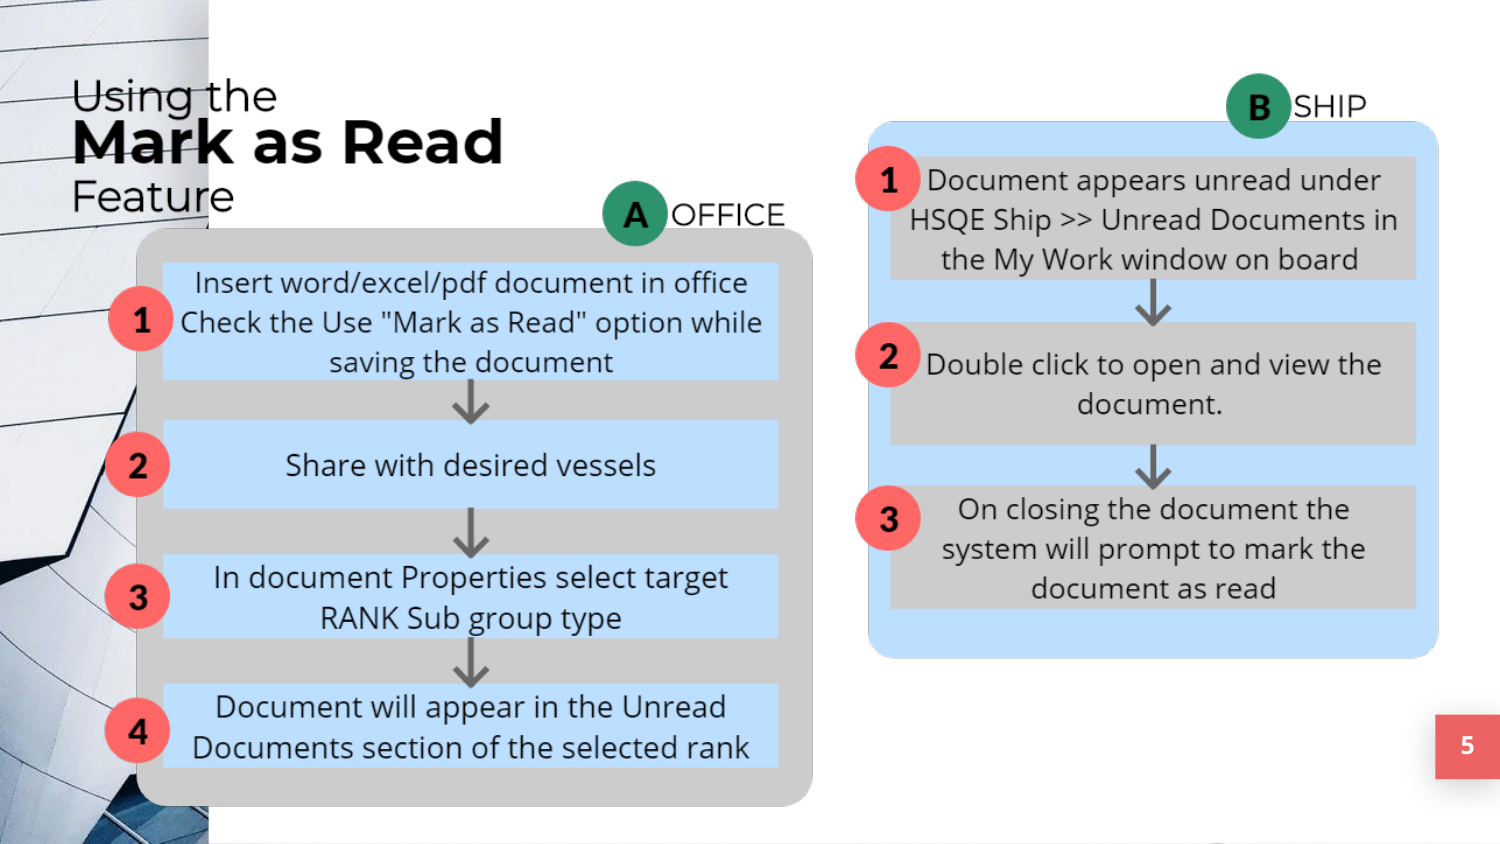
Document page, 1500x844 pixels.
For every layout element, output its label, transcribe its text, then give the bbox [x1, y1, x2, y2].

slide_number ‹#› [1496, 714, 1500, 780]
picture [0, 0, 1492, 844]
